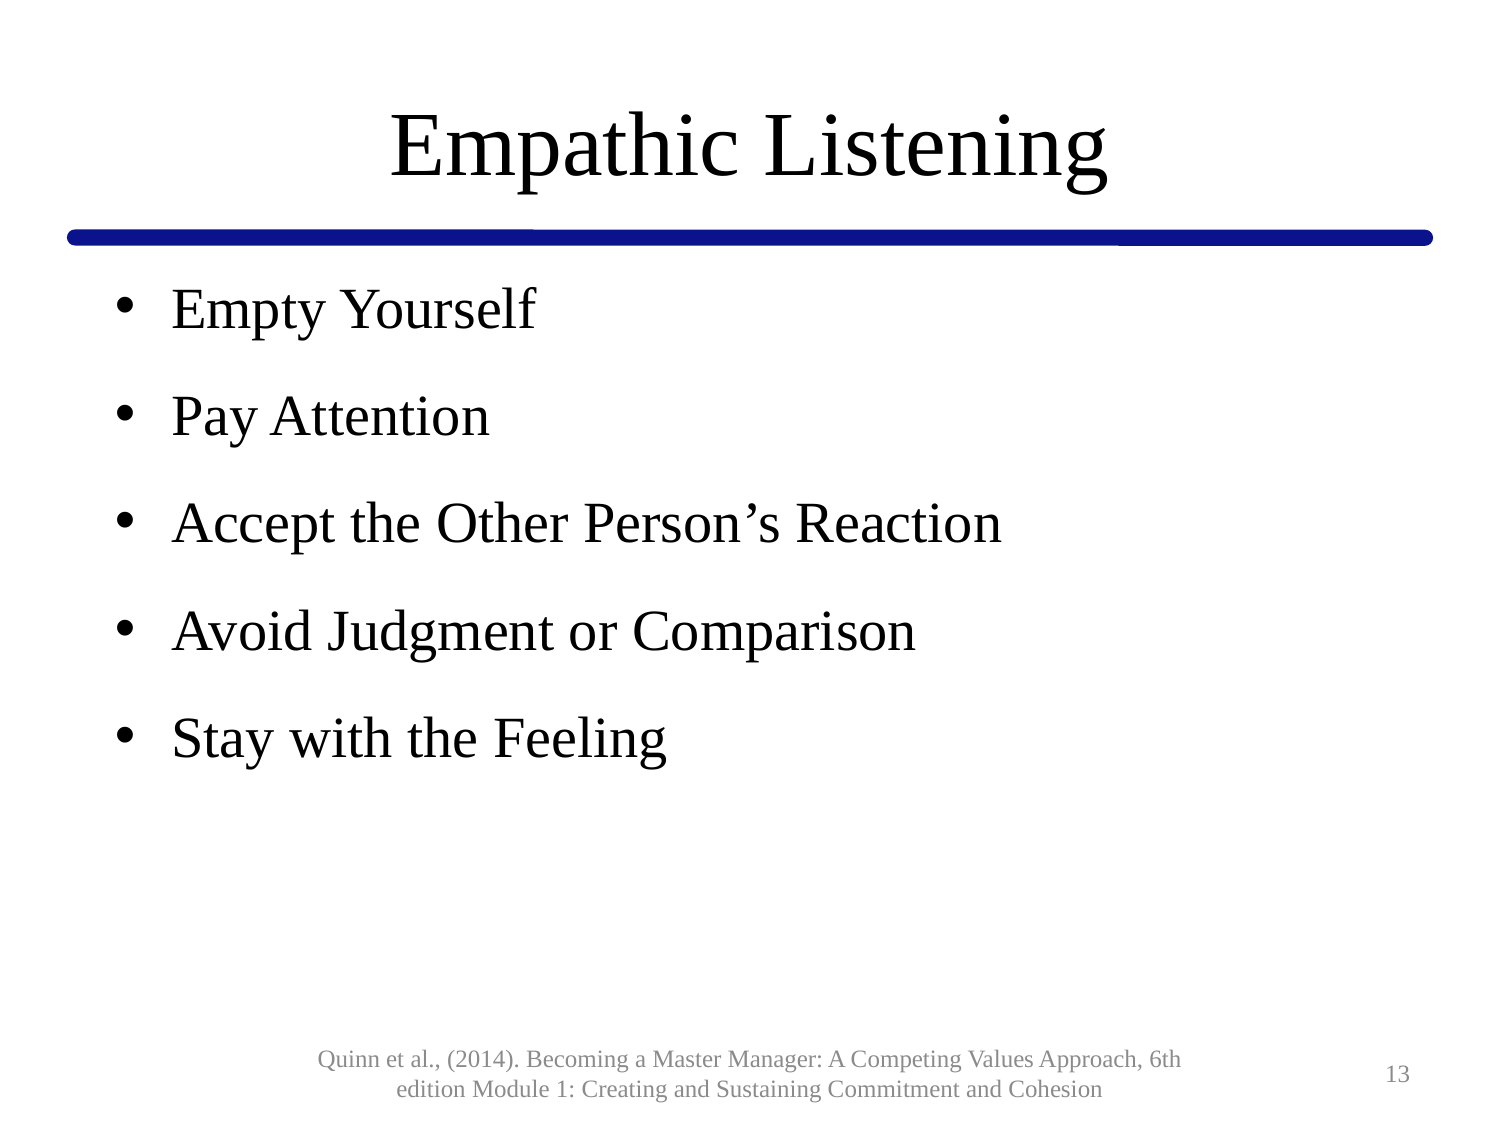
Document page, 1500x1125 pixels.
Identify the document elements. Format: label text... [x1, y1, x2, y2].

title Empathic Listening [75, 45, 1425, 233]
slide_number 13 [1074, 1042, 1425, 1103]
list Empty Yourself Pay Attention Accept the Other Person’s Reaction Avoid Judgment or Comparison Stay with the Feeling [99, 262, 1400, 1005]
footer Quinn et al., (2014). Becoming a Master Manager: A Competing Values Approach, 6th edition Module 1: Creating and Sustaining Commitment and Cohesion [275, 1042, 1074, 1103]
